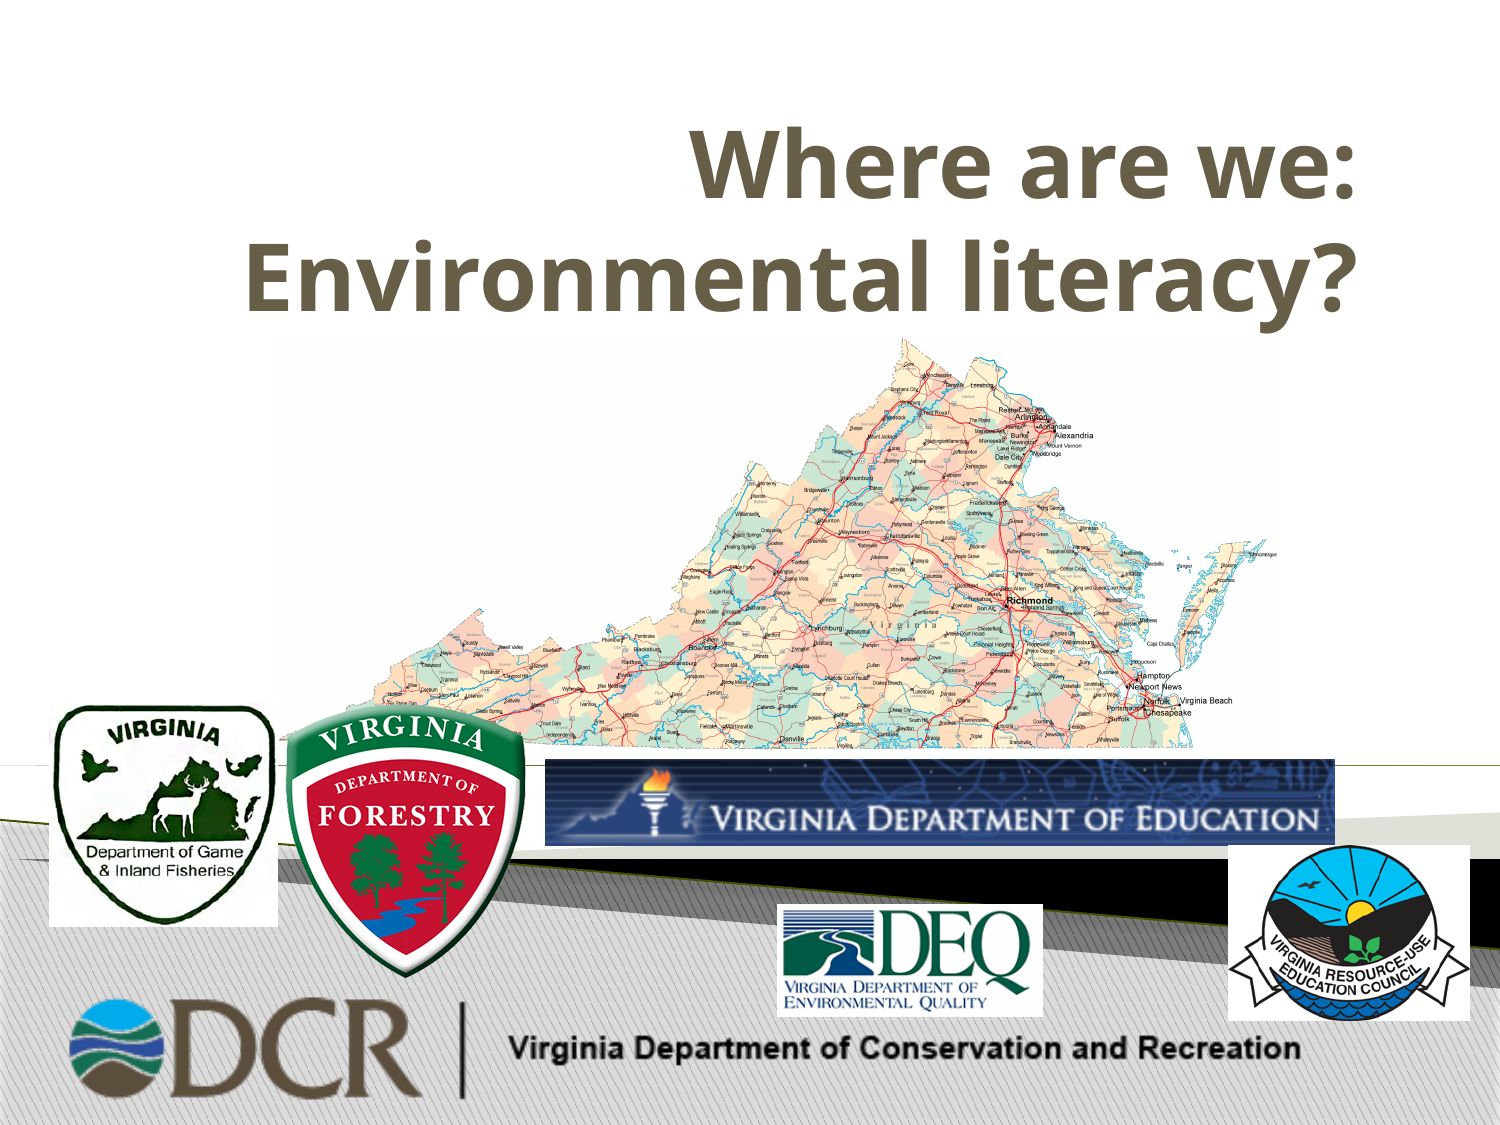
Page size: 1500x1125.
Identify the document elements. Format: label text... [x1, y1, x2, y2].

picture [5, 337, 1500, 1106]
title Where are we: Environmental literacy? [98, 96, 1374, 338]
